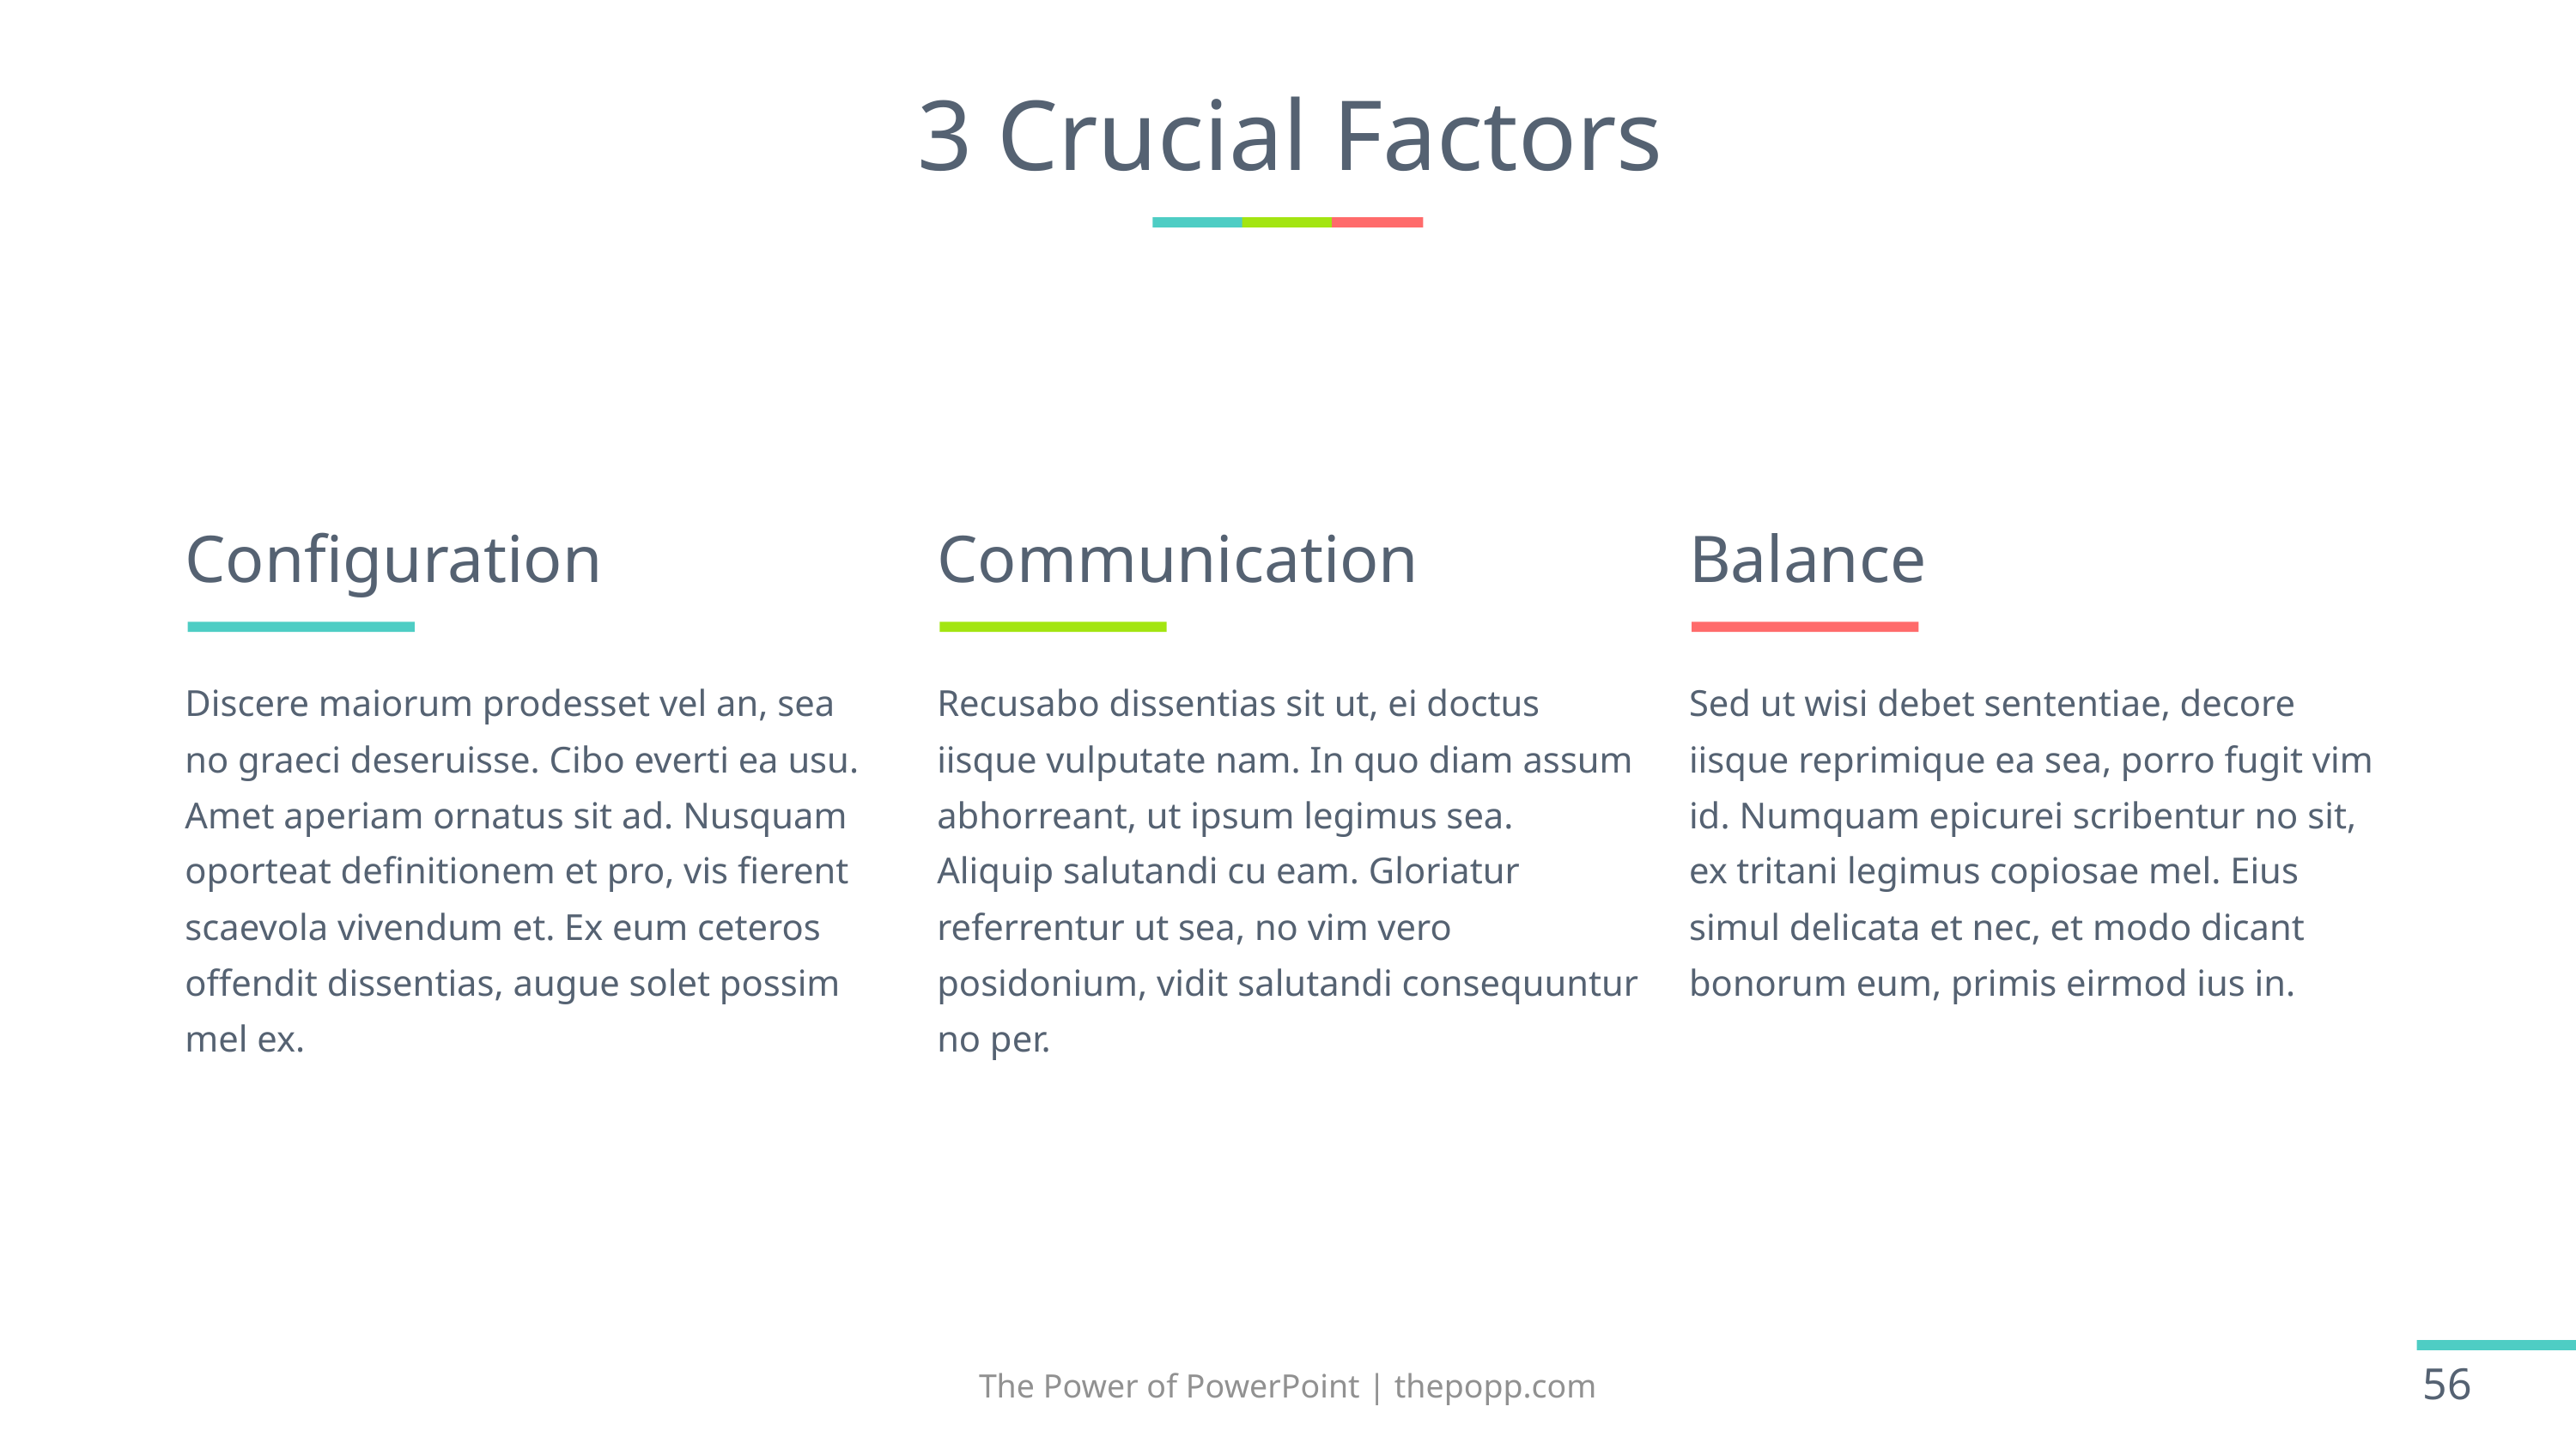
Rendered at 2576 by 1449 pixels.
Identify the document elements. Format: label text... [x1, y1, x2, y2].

list Sed ut wisi debet sententiae, decore iisque reprimique ea sea, porro fugit vim id. Numquam epicurei scribentur no sit, ex tritani legimus copiosae mel. Eius simul delicata et nec, et modo dicant bonorum eum, primis eirmod ius in. [1676, 661, 2404, 1071]
list Discere maiorum prodesset vel an, sea no graeci deseruisse. Cibo everti ea usu. Amet aperiam ornatus sit ad. Nusquam oporteat definitionem et pro, vis fierent scaevola vivendum et. Ex eum ceteros offendit dissentias, augue solet possim mel ex. [172, 661, 900, 1071]
list Configuration [172, 504, 900, 609]
footer The Power of PowerPoint | thepopp.com [853, 1349, 1723, 1427]
list Balance [1676, 504, 2404, 609]
list Recusabo dissentias sit ut, ei doctus iisque vulputate nam. In quo diam assum abhorreant, ut ipsum legimus sea. Aliquip salutandi cu eam. Gloriatur referrentur ut sea, no vim vero posidonium, vidit salutandi consequuntur no per. [924, 661, 1652, 1071]
list Communication [924, 504, 1652, 609]
title 3 Crucial Factors [69, 49, 2512, 230]
slide_number 56 [2409, 1351, 2576, 1421]
